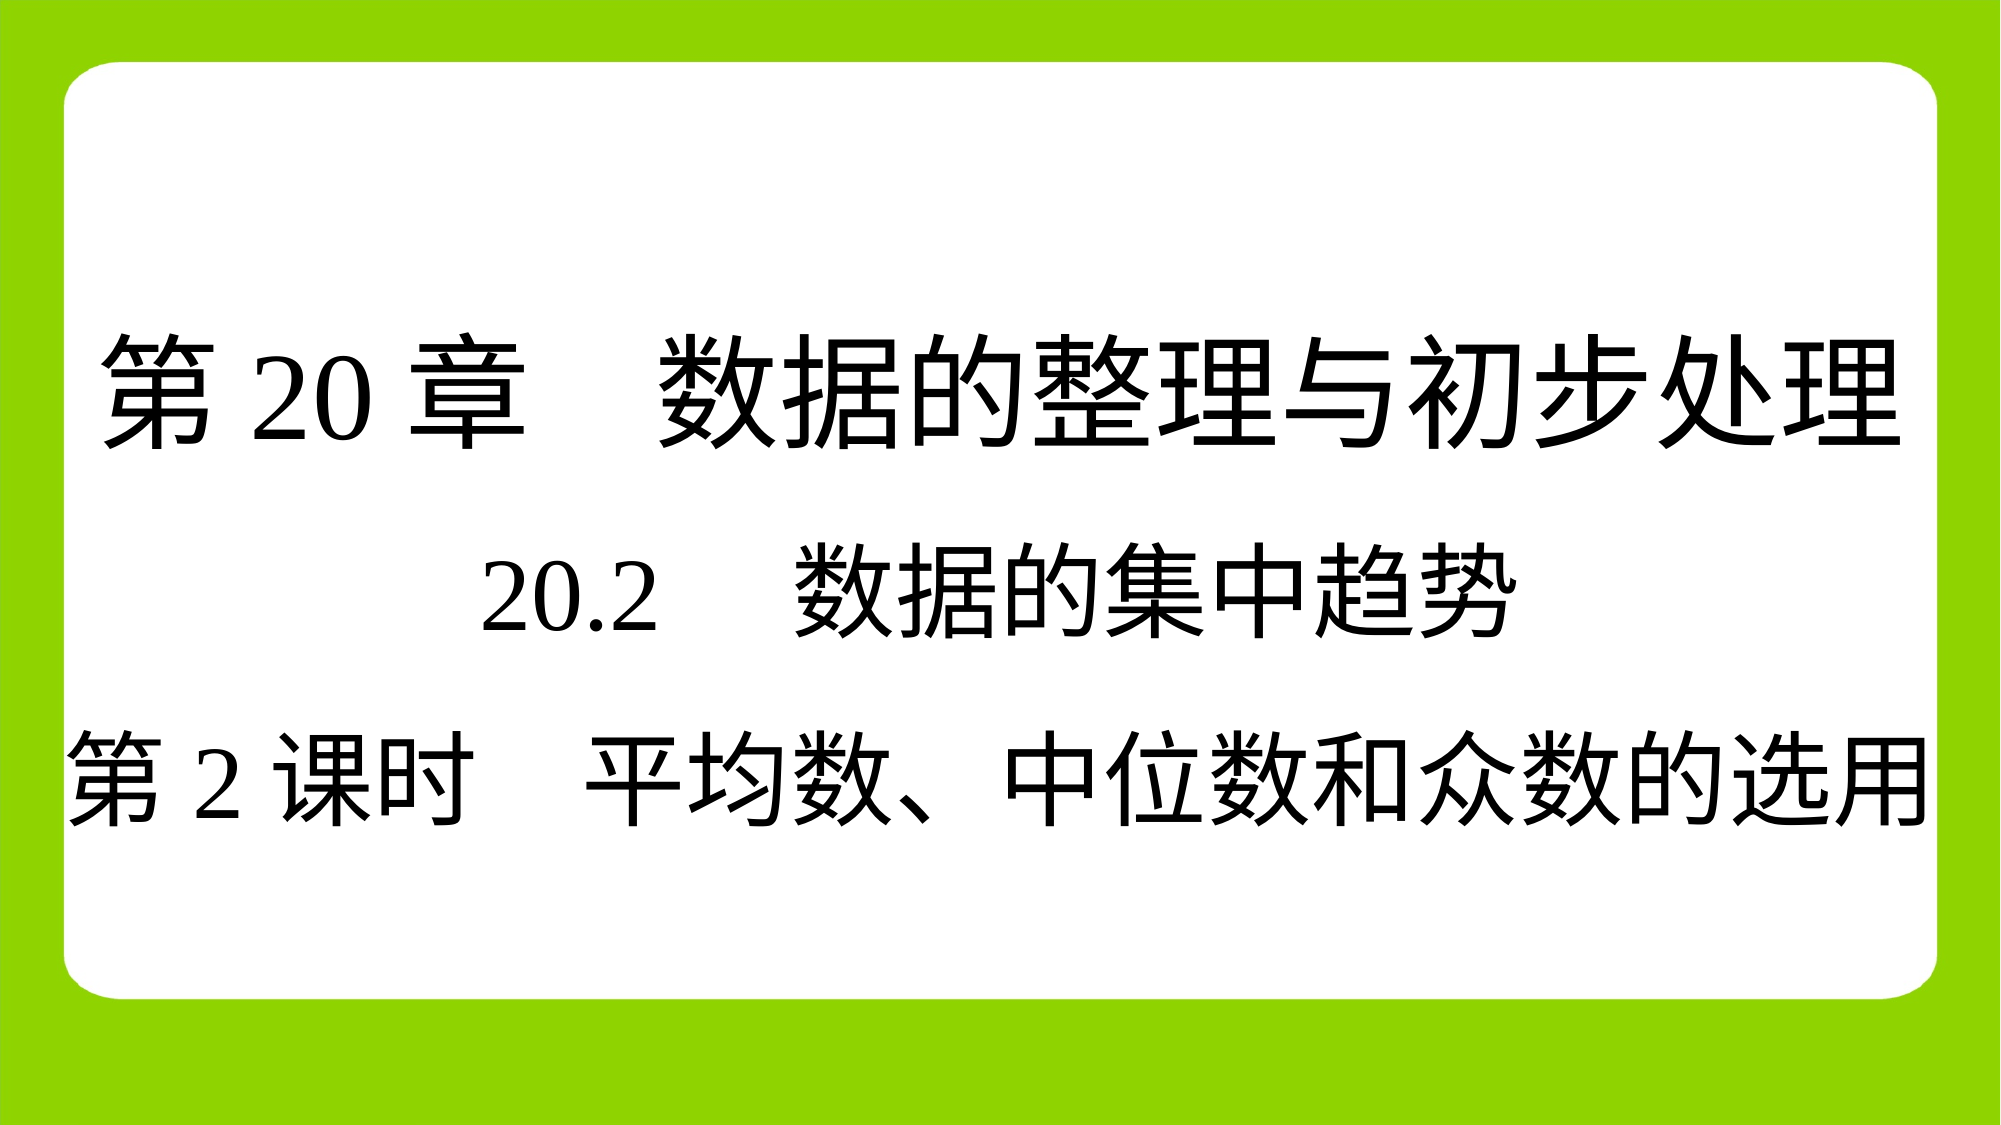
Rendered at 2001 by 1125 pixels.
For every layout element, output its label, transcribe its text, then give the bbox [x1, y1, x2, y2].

text_box 第20章 数据的整理与初步处理 20.2 数据的集中趋势 第2课时 平均数、中位数和众数的选用 [0, 231, 2000, 847]
picture [0, 0, 2001, 1125]
